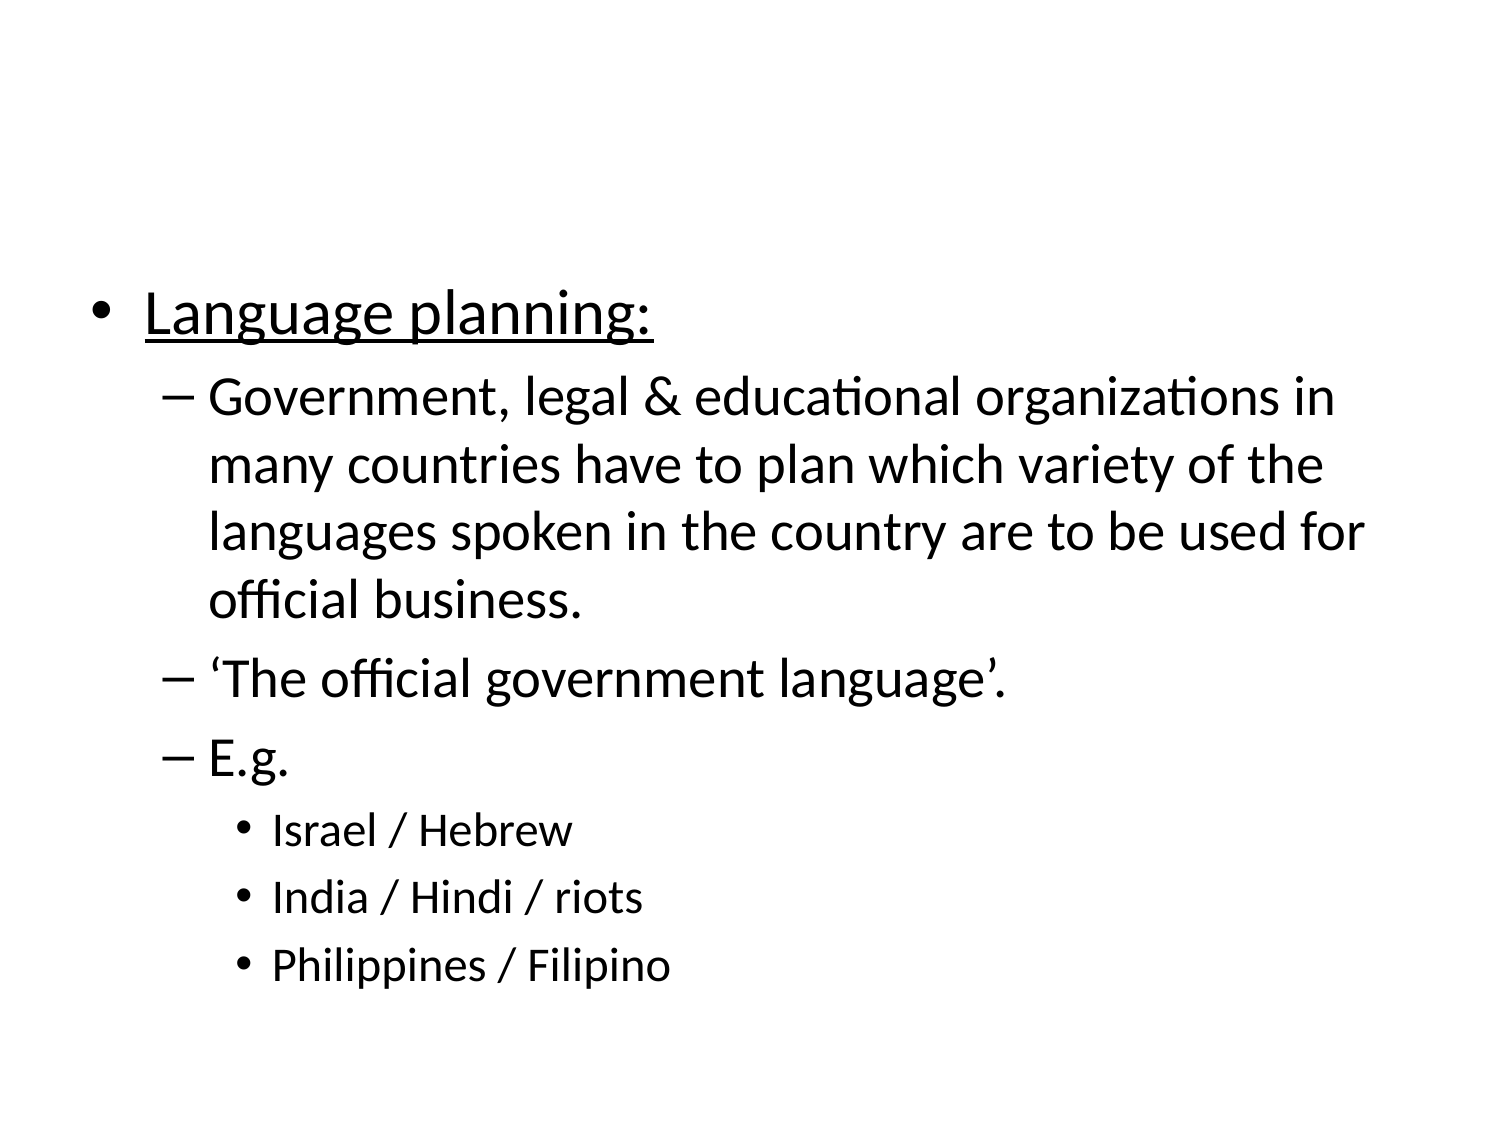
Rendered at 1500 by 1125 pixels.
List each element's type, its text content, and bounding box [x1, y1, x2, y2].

list Language planning: Government, legal & educational organizations in many countries have to plan which variety of the languages spoken in the country are to be used for official business. ‘The official government language’. E.g. Israel / Hebrew India / Hindi / riots Philippines / Filipino [75, 262, 1425, 1005]
